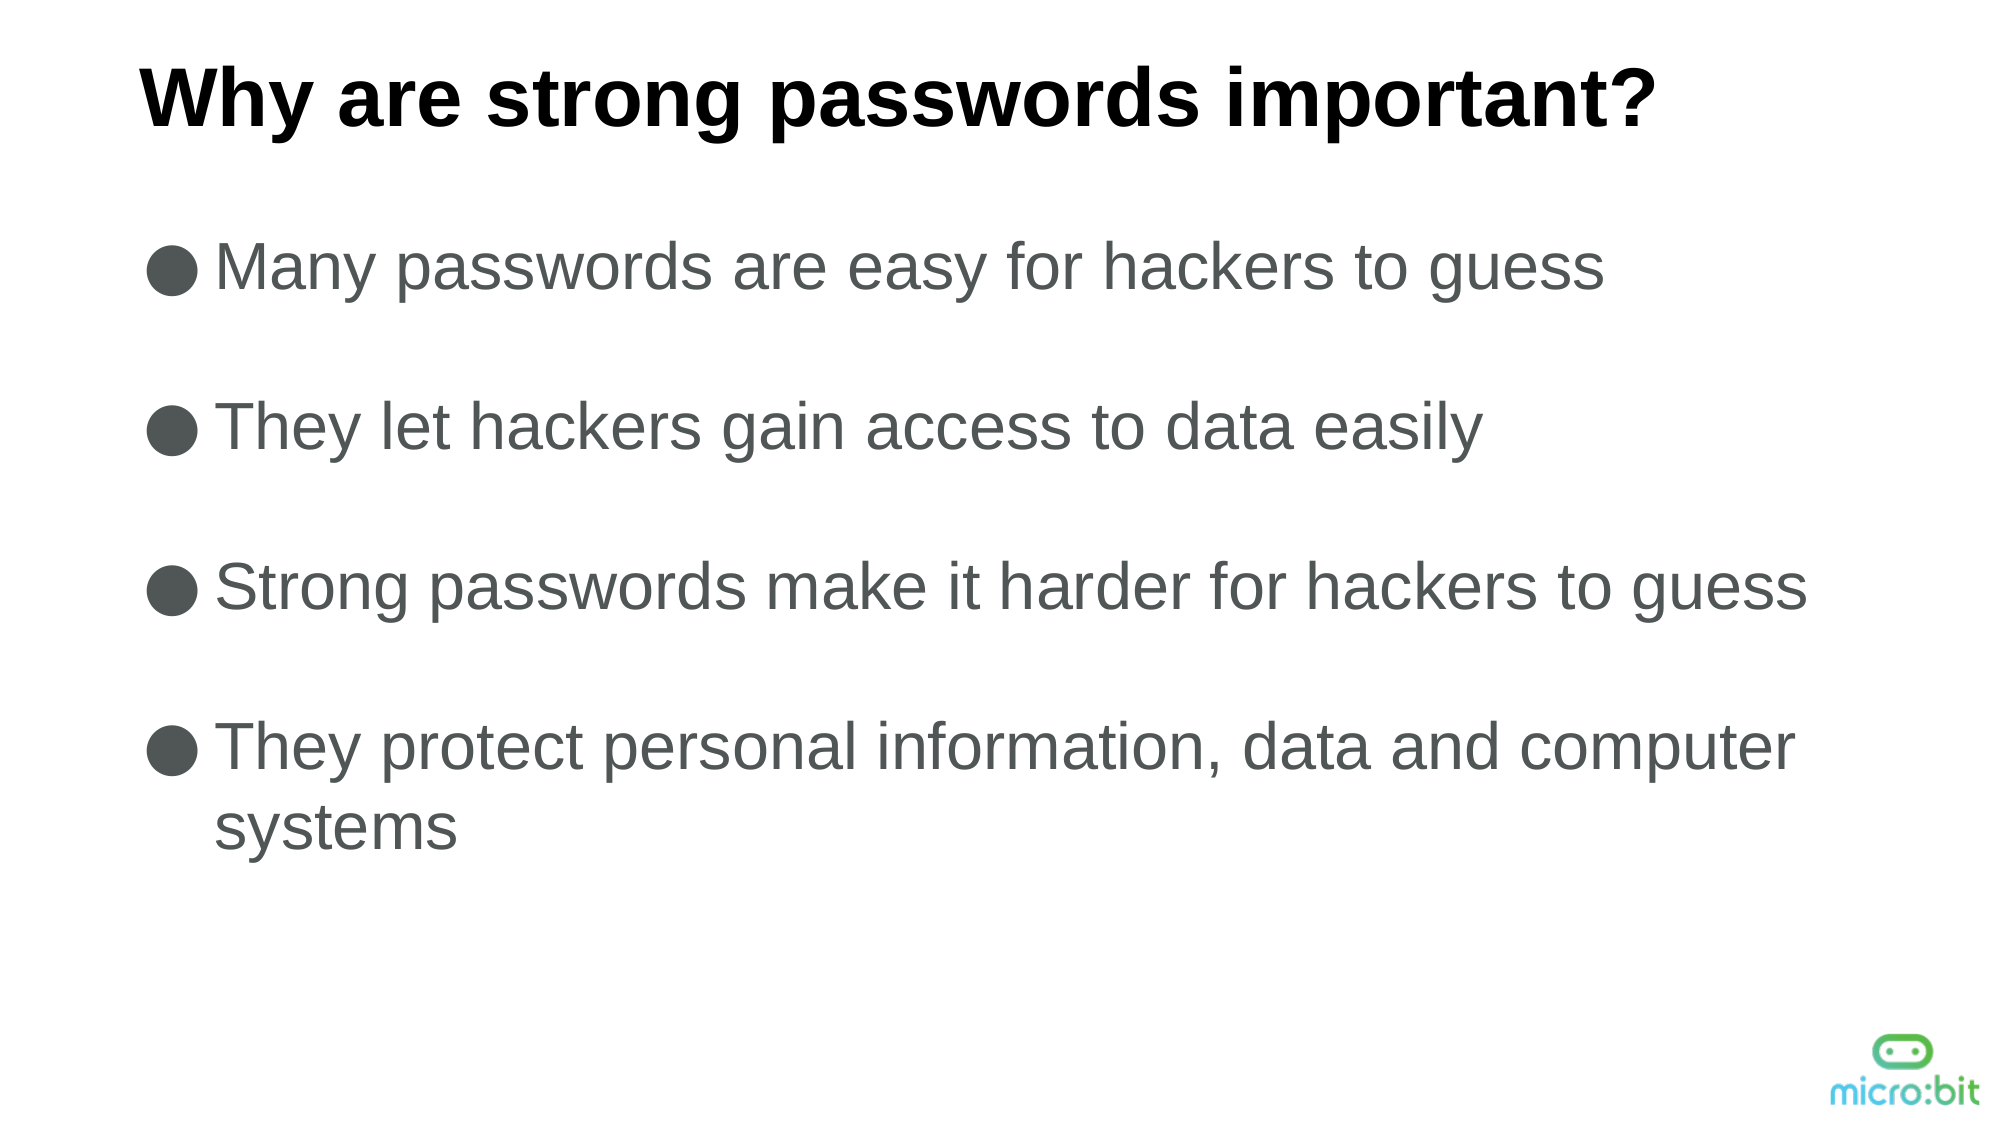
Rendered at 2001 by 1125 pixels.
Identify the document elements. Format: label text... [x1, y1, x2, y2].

text_box Why are strong passwords important? Many passwords are easy for hackers to guess They let hackers gain access to data easily Strong passwords make it harder for hackers to guess They protect personal information, data and computer systems [124, 29, 1876, 853]
picture [1830, 1029, 1980, 1106]
